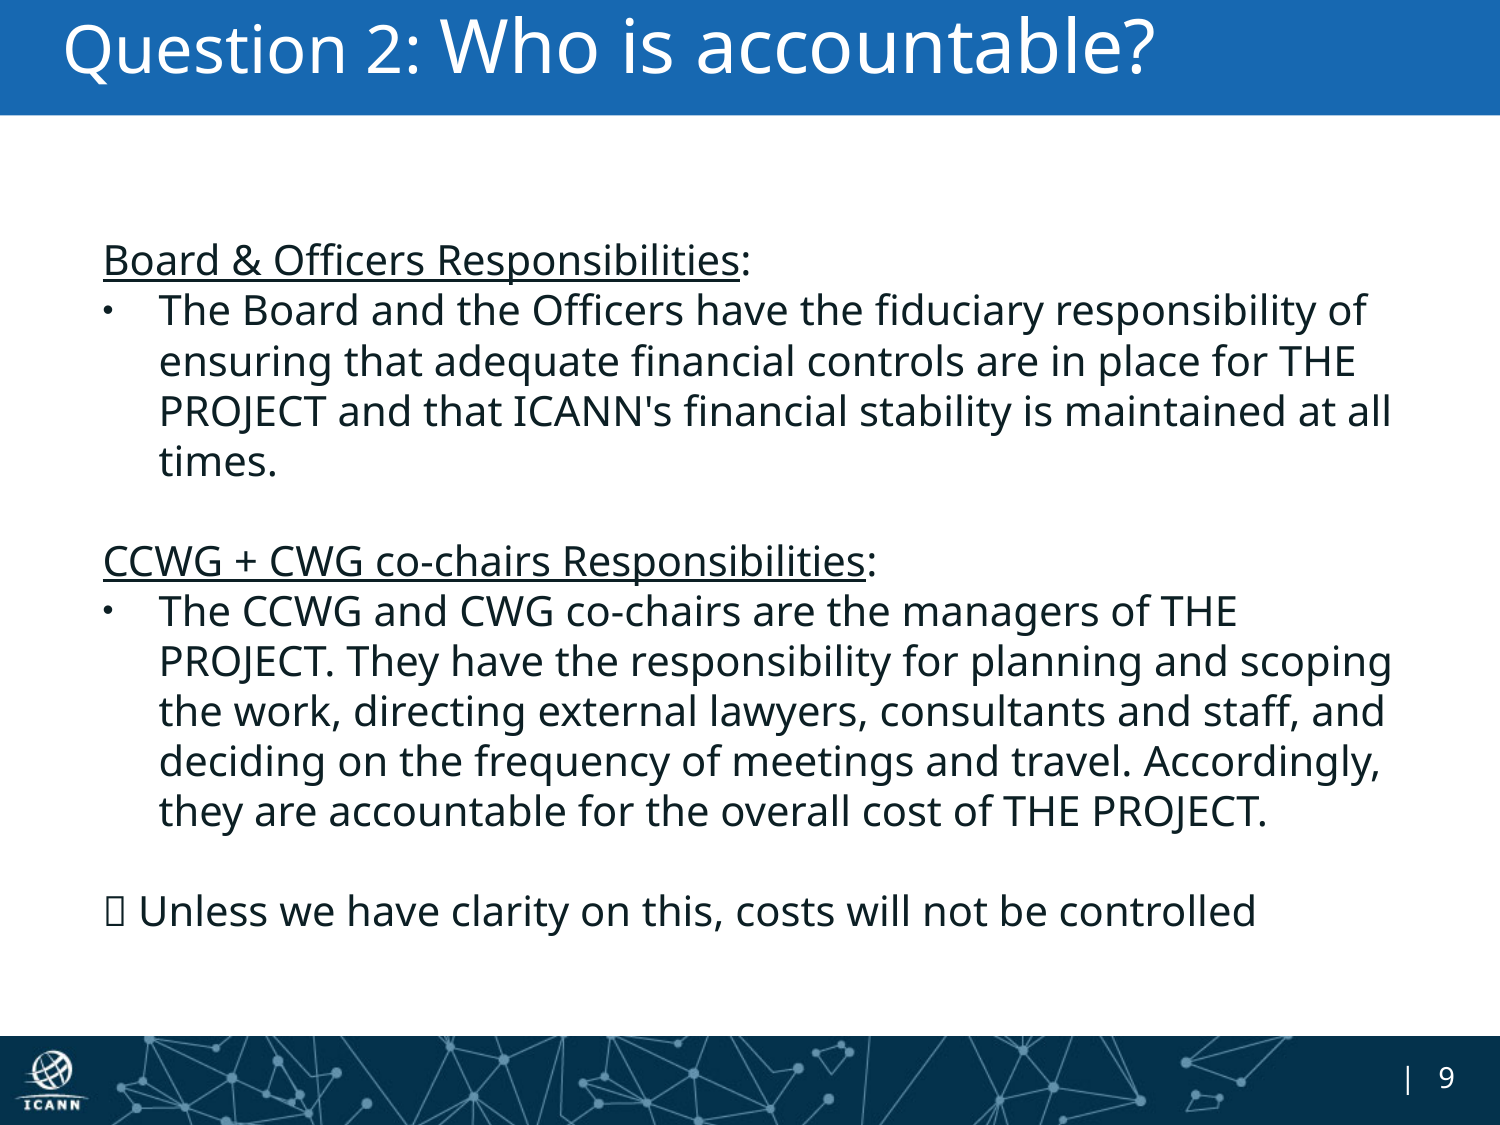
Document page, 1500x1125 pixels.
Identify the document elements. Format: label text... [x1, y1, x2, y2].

title Question 2: Who is accountable? [0, 0, 1500, 116]
picture [0, 1036, 1500, 1125]
text_box Board & Officers Responsibilities: The Board and the Officers have the fiduciary responsibility of ensuring that adequate financial controls are in place for THE PROJECT and that ICANN's financial stability is maintained at all times. CCWG + CWG co-chairs Responsibilities: The CCWG and CWG co-chairs are the managers of THE PROJECT. They have the responsibility for planning and scoping the work, directing external lawyers, consultants and staff, and deciding on the frequency of meetings and travel. Accordingly, they are accountable for the overall cost of THE PROJECT.  Unless we have clarity on this, costs will not be controlled [87, 176, 1417, 992]
